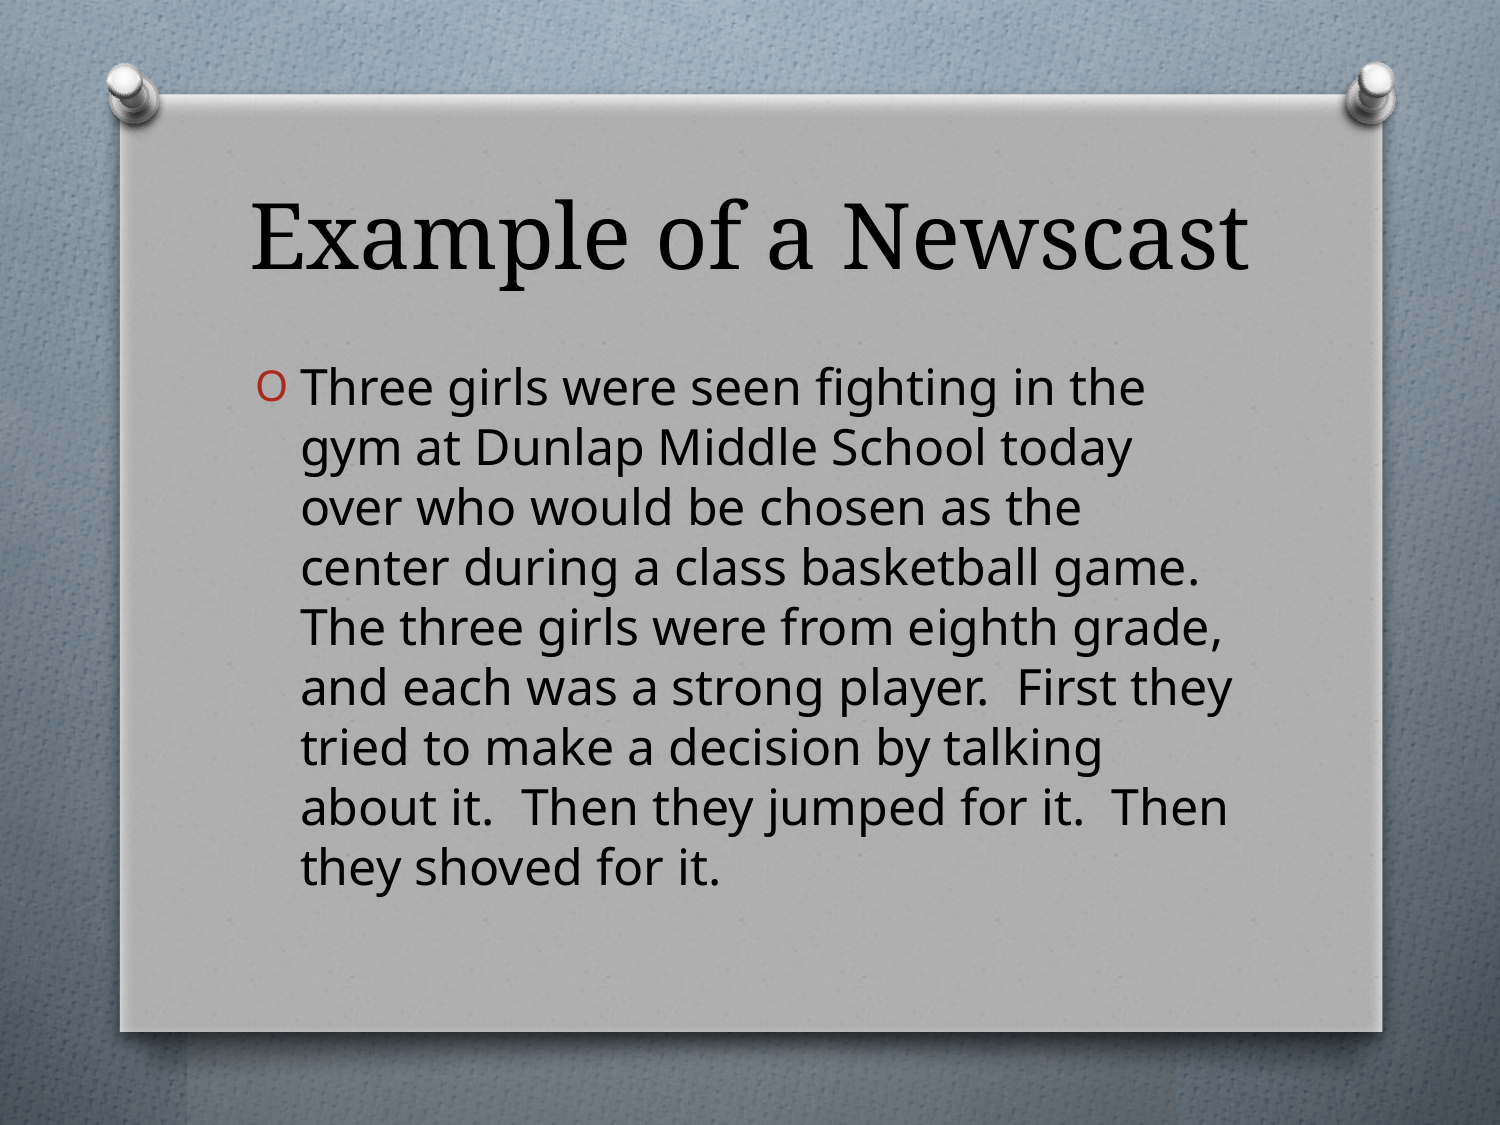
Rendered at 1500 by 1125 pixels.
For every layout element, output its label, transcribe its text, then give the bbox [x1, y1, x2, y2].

picture [1317, 35, 1439, 156]
list Three girls were seen fighting in the gym at Dunlap Middle School today over who would be chosen as the center during a class basketball game. The three girls were from eighth grade, and each was a strong player. First they tried to make a decision by talking about it. Then they jumped for it. Then they shoved for it. [240, 347, 1257, 939]
title Example of a Newscast [179, 134, 1323, 332]
picture [75, 29, 198, 153]
